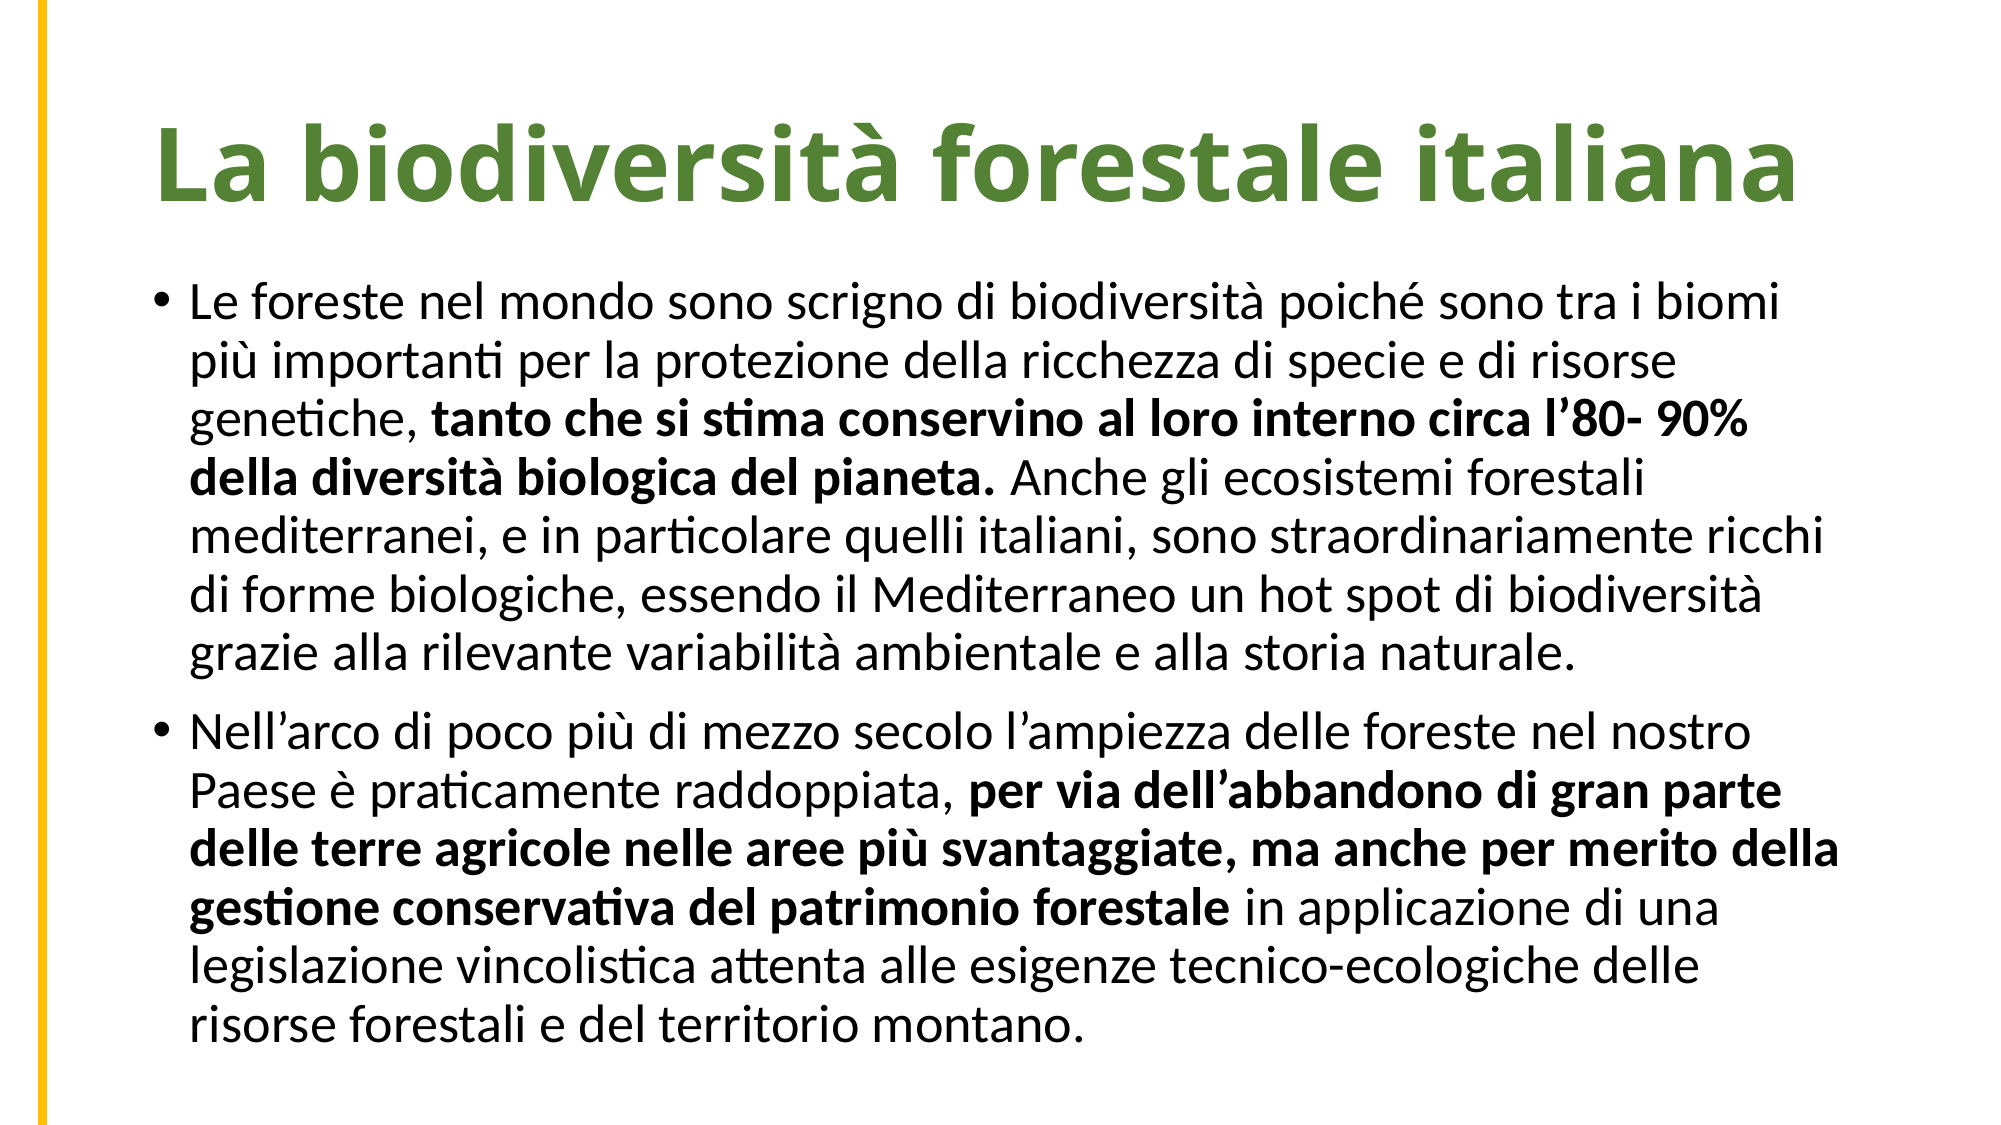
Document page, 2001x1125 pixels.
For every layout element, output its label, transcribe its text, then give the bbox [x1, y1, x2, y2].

text_box La biodiversità forestale italiana [137, 59, 1863, 278]
list Le foreste nel mondo sono scrigno di biodiversità poiché sono tra i biomi più importanti per la protezione della ricchezza di specie e di risorse genetiche, tanto che si stima conservino al loro interno circa l’80- 90% della diversità biologica del pianeta. Anche gli ecosistemi forestali mediterranei, e in particolare quelli italiani, sono straordinariamente ricchi di forme biologiche, essendo il Mediterraneo un hot spot di biodiversità grazie alla rilevante variabilità ambientale e alla storia naturale. Nell’arco di poco più di mezzo secolo l’ampiezza delle foreste nel nostro Paese è praticamente raddoppiata, per via dell’abbandono di gran parte delle terre agricole nelle aree più svantaggiate, ma anche per merito della gestione conservativa del patrimonio forestale in applicazione di una legislazione vincolistica attenta alle esigenze tecnico-ecologiche delle risorse forestali e del territorio montano. [137, 278, 1863, 1110]
